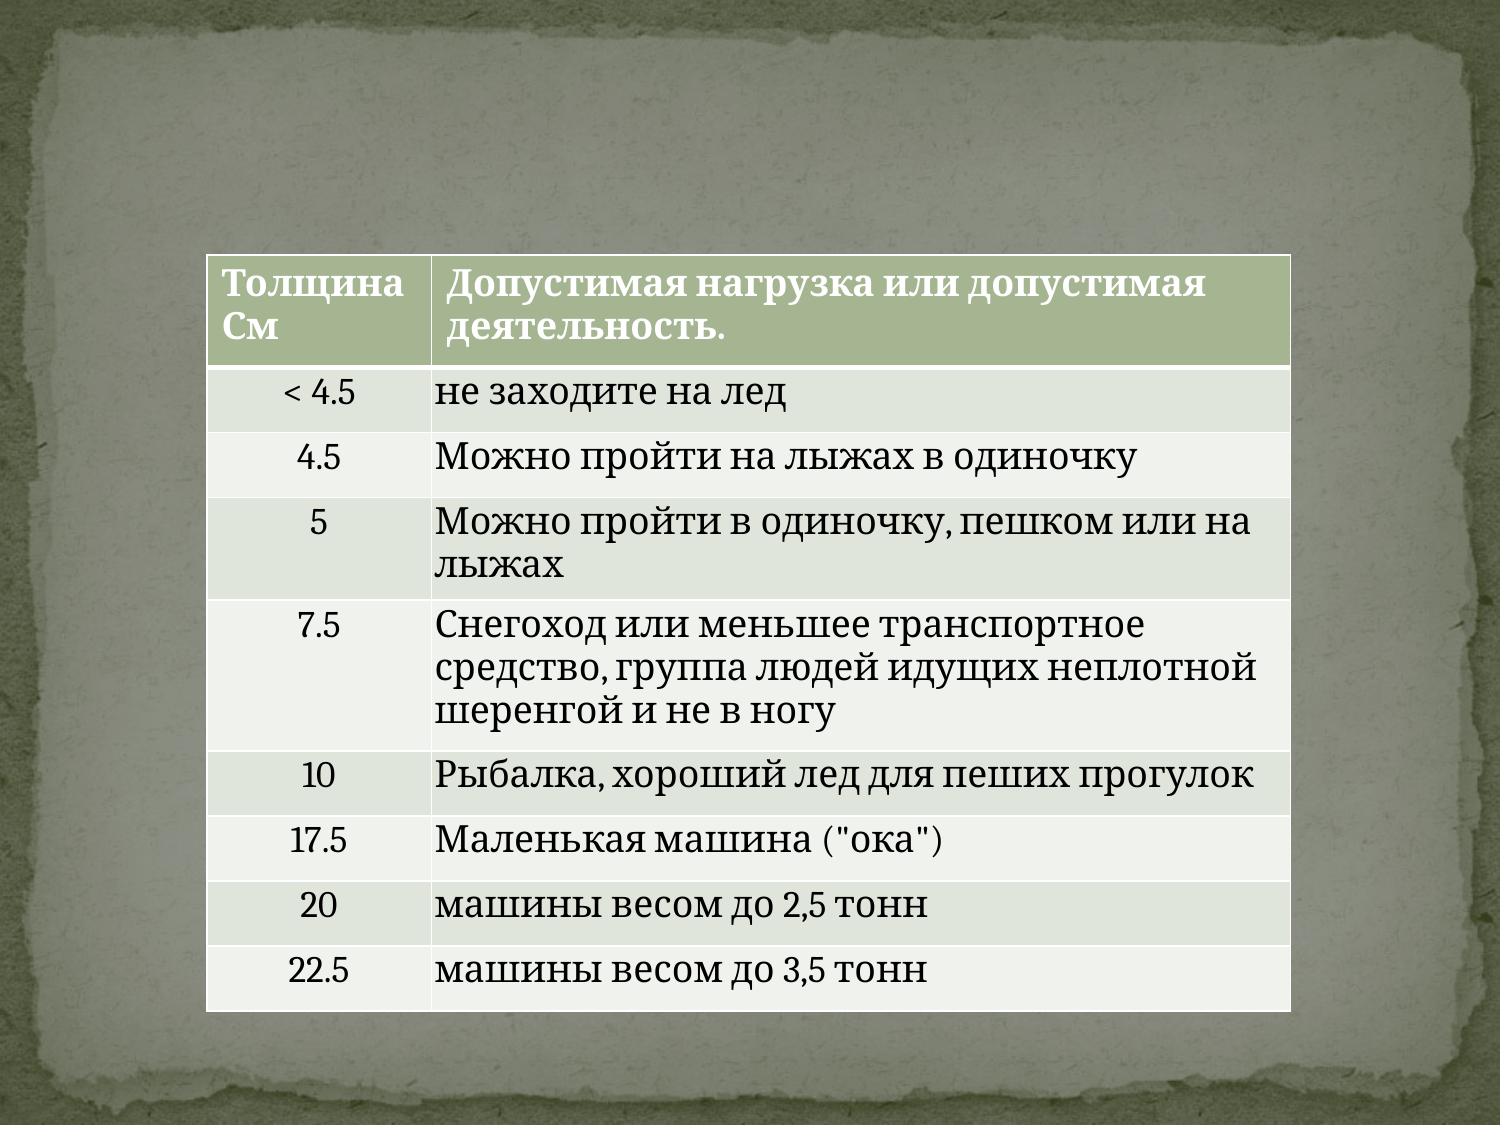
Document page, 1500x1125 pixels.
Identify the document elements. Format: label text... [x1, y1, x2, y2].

table_cell 5 [208, 498, 431, 599]
table_cell не заходите на лед [432, 370, 1290, 432]
table_cell машины весом до 2,5 тонн [432, 882, 1290, 945]
table_cell 22.5 [208, 947, 431, 1008]
table_cell Можно пройти на лыжах в одиночку [432, 433, 1290, 497]
table_header Толщина См [208, 256, 431, 365]
table_cell машины весом до 3,5 тонн [432, 947, 1290, 1008]
table_cell Маленькая машина ("ока") [432, 817, 1290, 880]
table_cell 10 [208, 752, 431, 815]
table_header Допустимая нагрузка или допустимая деятельность. [432, 256, 1290, 365]
table_cell 17.5 [208, 817, 431, 880]
table_cell Снегоход или меньшее транспортное средство, группа людей идущих неплотной шеренгой и не в ногу [432, 601, 1290, 750]
table_cell 4.5 [208, 433, 431, 497]
table_cell Можно пройти в одиночку, пешком или на лыжах [432, 498, 1290, 599]
table_cell 7.5 [208, 601, 431, 750]
text_box [76, 1008, 1427, 1125]
table_cell 20 [208, 882, 431, 945]
table_cell Рыбалка, хороший лед для пеших прогулок [432, 752, 1290, 815]
table_cell < 4.5 [208, 370, 431, 432]
